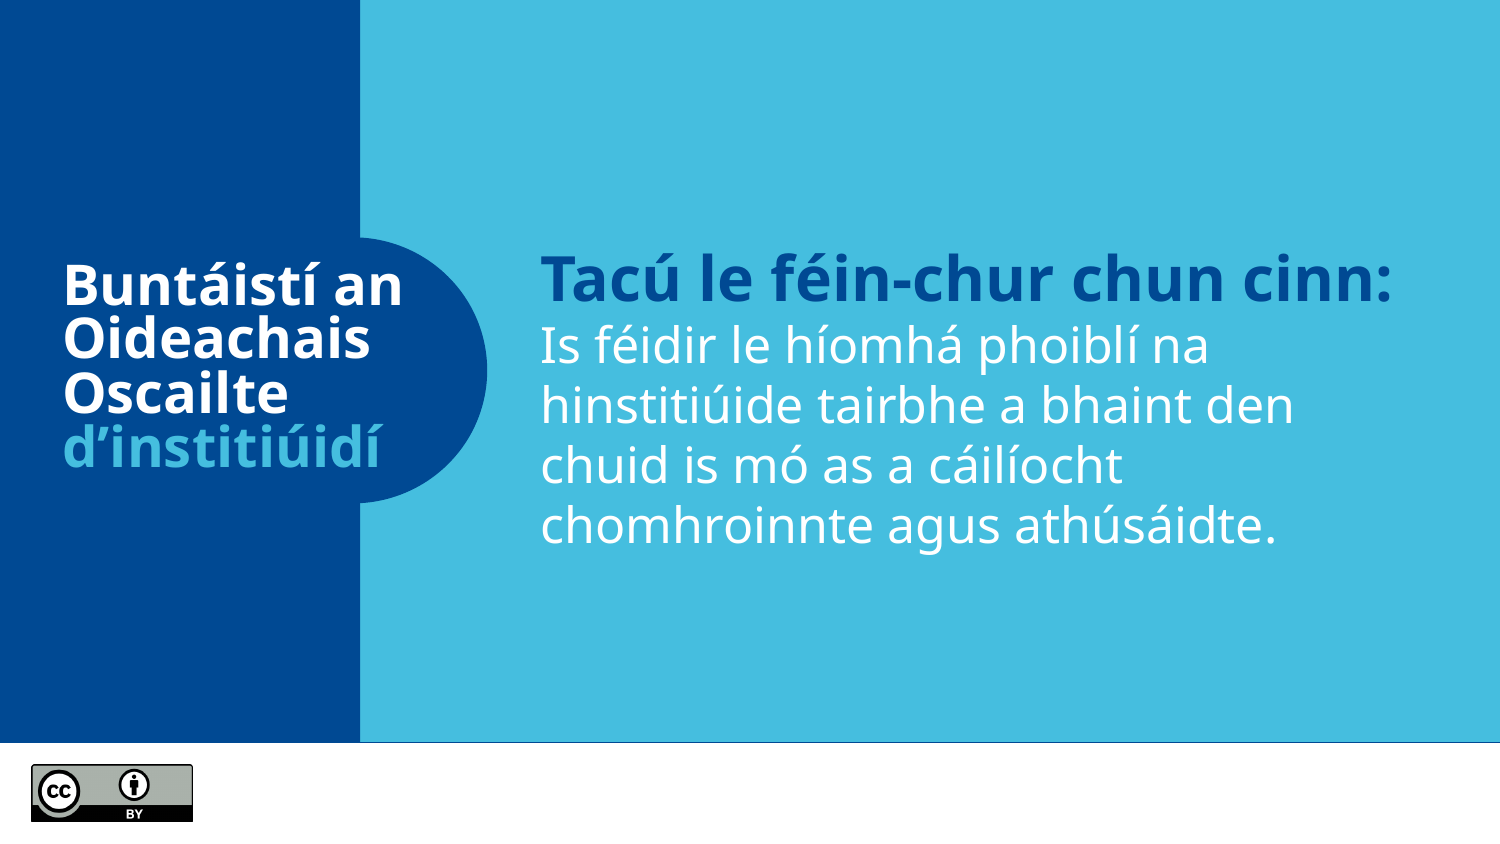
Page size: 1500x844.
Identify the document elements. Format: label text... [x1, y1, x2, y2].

text_box Tacú le féin-chur chun cinn: Is féidir le híomhá phoiblí na hinstitiúide tairbhe a bhaint den chuid is mó as a cáilíocht chomhroinnte agus athúsáidte. [525, 223, 1432, 634]
text_box [462, 292, 488, 448]
text_box Buntáistí an Oideachais Oscailte d’institiúidí [47, 246, 462, 493]
text_box [300, 493, 405, 504]
text_box [0, 750, 1500, 844]
text_box [0, 0, 361, 742]
picture [31, 764, 193, 822]
text_box [304, 237, 401, 246]
